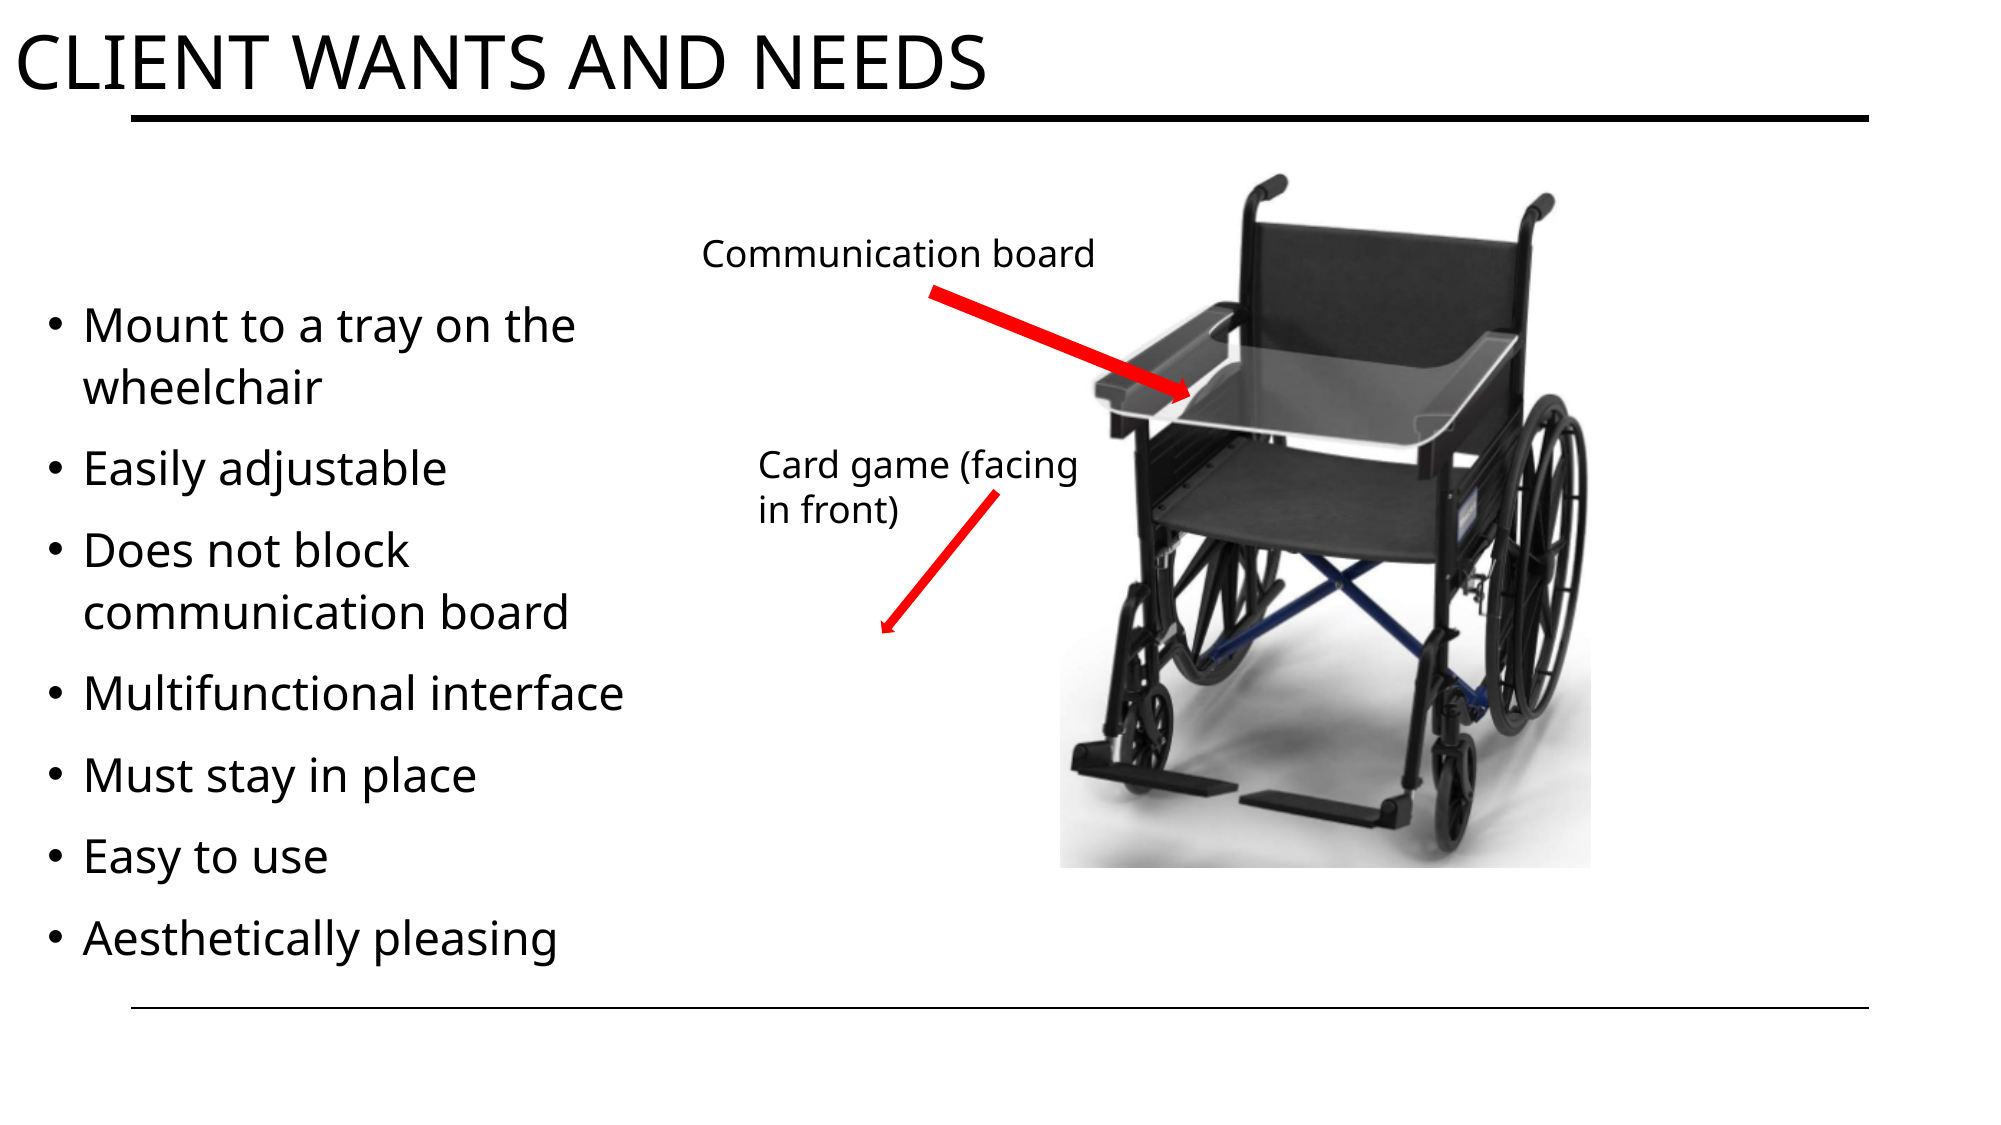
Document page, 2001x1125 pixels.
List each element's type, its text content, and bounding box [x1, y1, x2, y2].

title Client wants and needs [0, 0, 1651, 113]
text_box Card game (facing in front) [742, 433, 1060, 539]
text_box [928, 284, 1060, 352]
text_box Mount to a tray on the wheelchair Easily adjustable Does not block communication board Multifunctional interface Must stay in place Easy to use Aesthetically pleasing [32, 282, 776, 979]
text_box [880, 488, 1001, 634]
text_box Communication board [686, 222, 1060, 283]
picture [1060, 172, 1591, 869]
